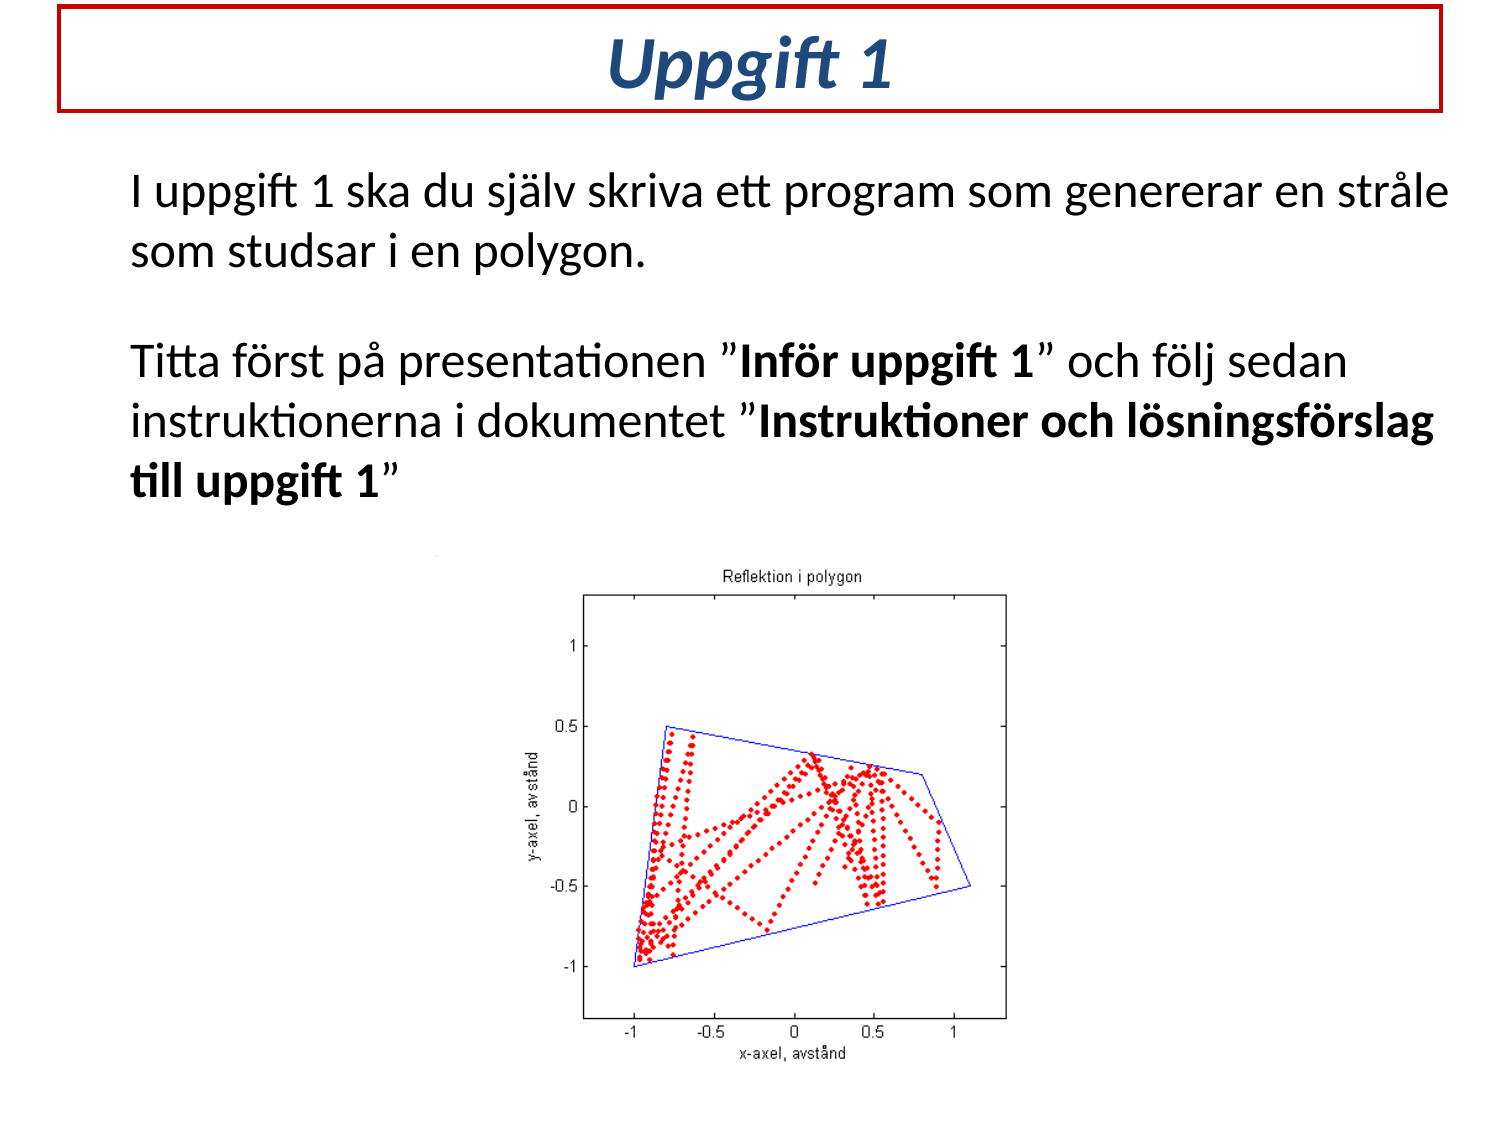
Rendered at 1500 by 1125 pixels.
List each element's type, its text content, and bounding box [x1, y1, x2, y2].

text_box I uppgift 1 ska du själv skriva ett program som genererar en stråle som studsar i en polygon. Titta först på presentationen ”Inför uppgift 1” och följ sedan instruktionerna i dokumentet ”Instruktioner och lösningsförslag till uppgift 1” [59, 149, 1468, 587]
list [435, 555, 1129, 1075]
text_box Uppgift 1 [59, 6, 1442, 111]
